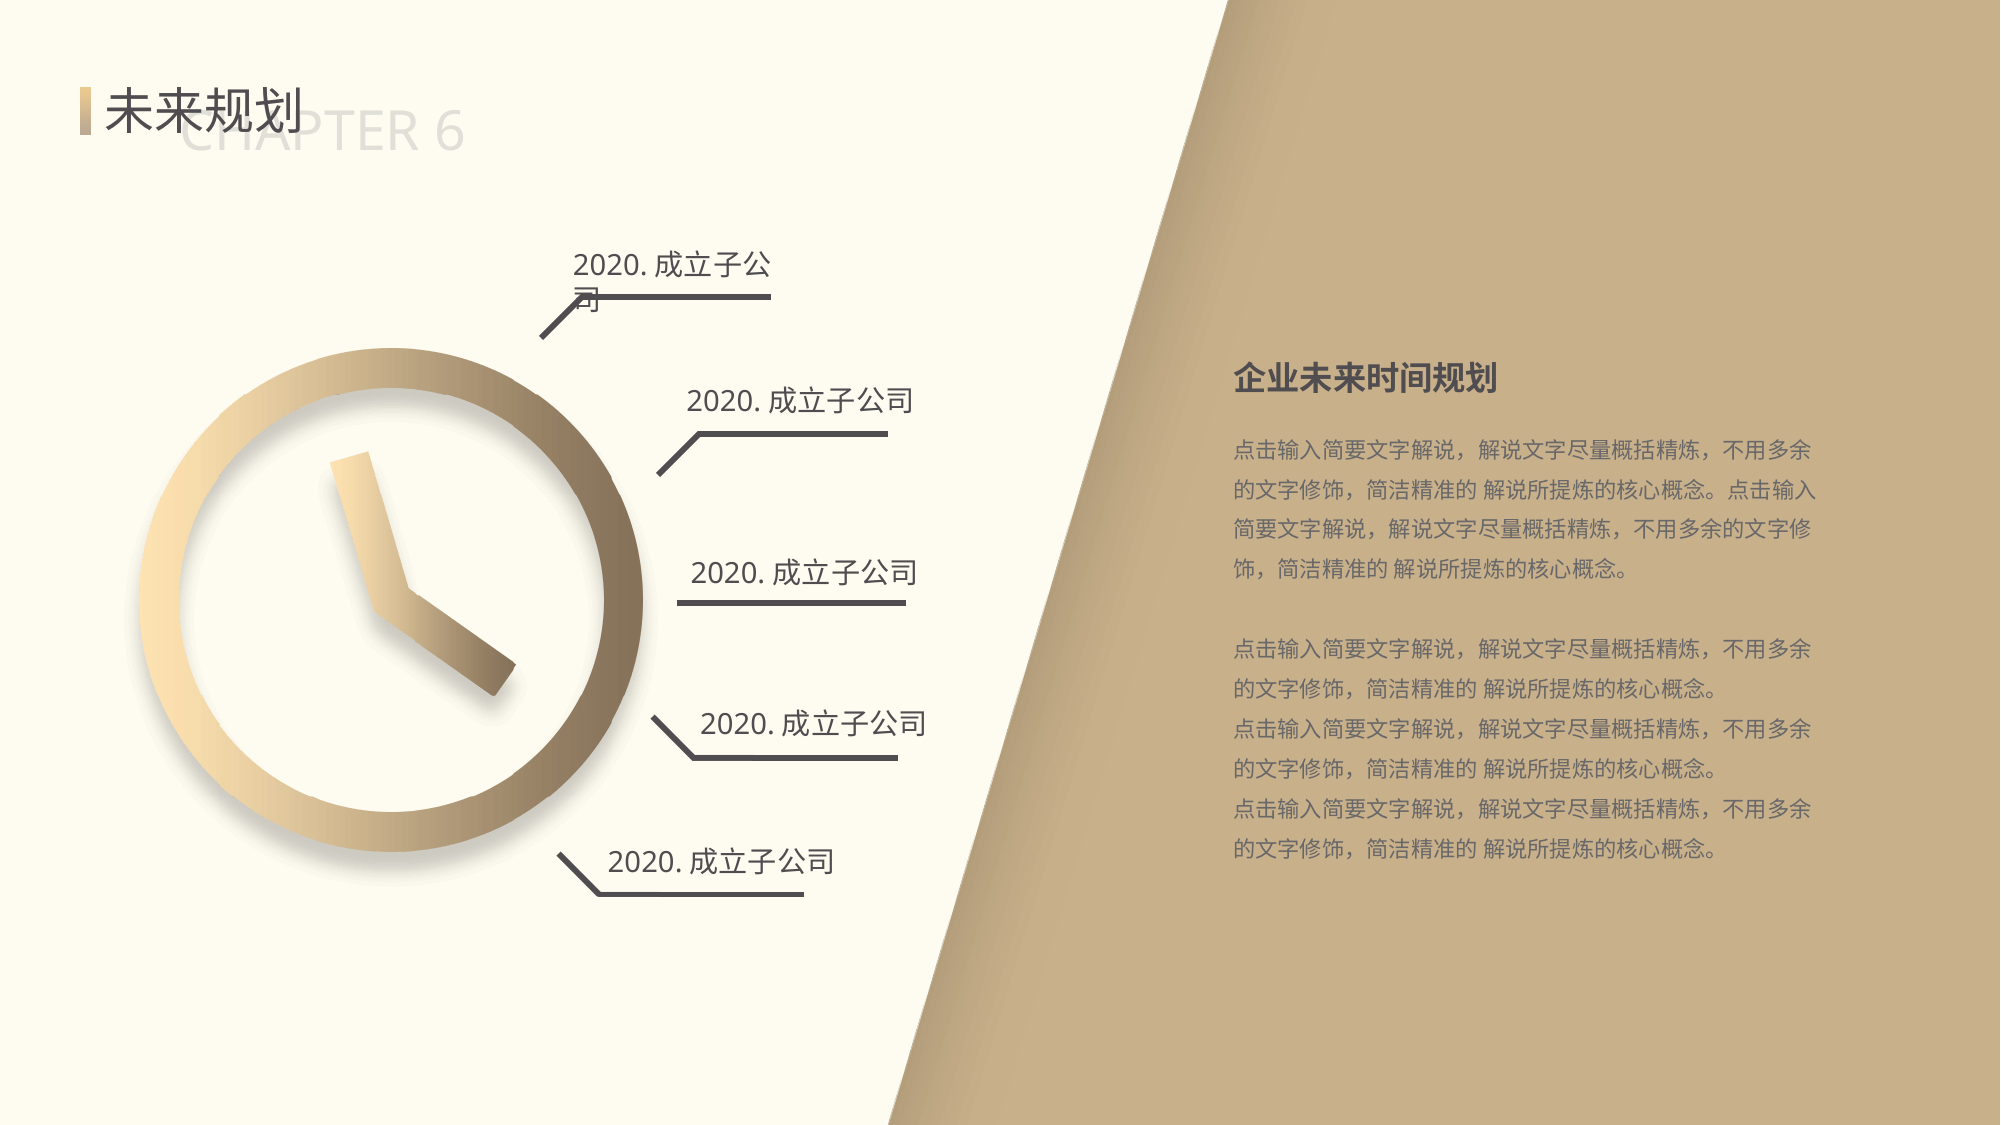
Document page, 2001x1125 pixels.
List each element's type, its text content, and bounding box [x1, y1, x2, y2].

picture [80, 87, 91, 136]
picture [121, 0, 2000, 1125]
text_box 未来规划 [89, 72, 320, 147]
text_box 2020.成立子公司 [558, 239, 801, 293]
text_box CHAPTER 6 [164, 87, 482, 170]
